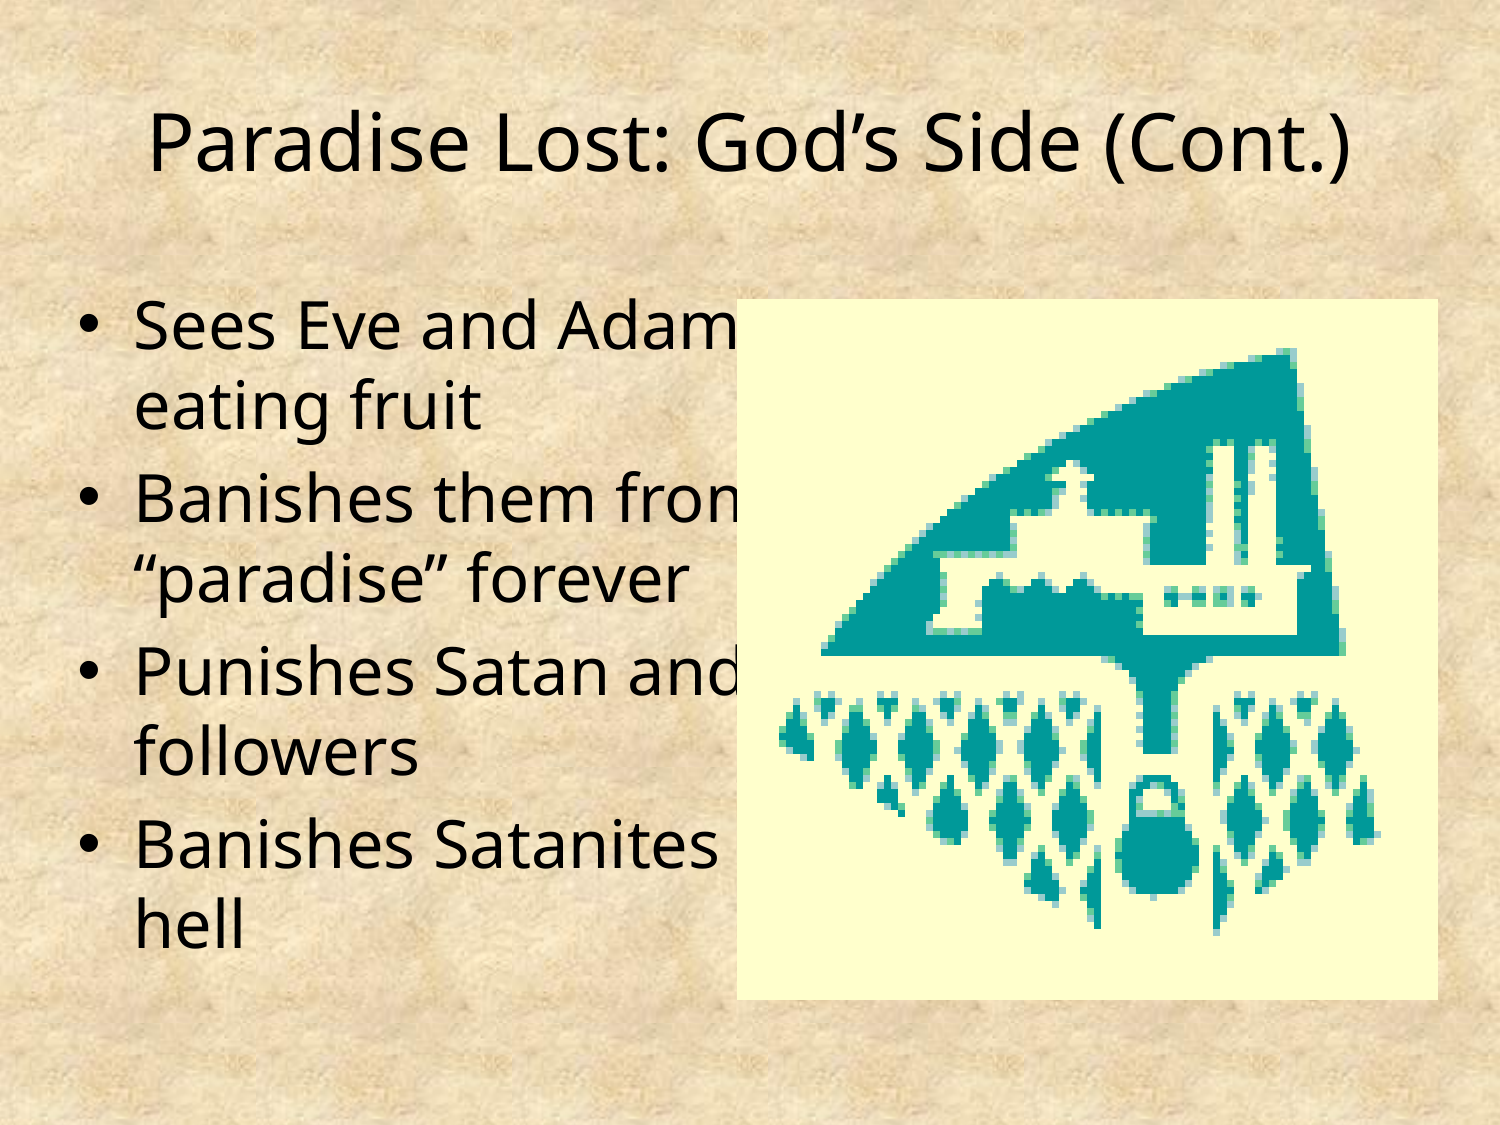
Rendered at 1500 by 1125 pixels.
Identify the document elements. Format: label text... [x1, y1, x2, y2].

picture [0, 0, 1500, 1125]
title Paradise Lost: God’s Side (Cont.) [75, 45, 1425, 233]
list Sees Eve and Adam eating fruit Banishes them from “paradise” forever Punishes Satan and followers Banishes Satanites to hell [62, 275, 838, 1038]
